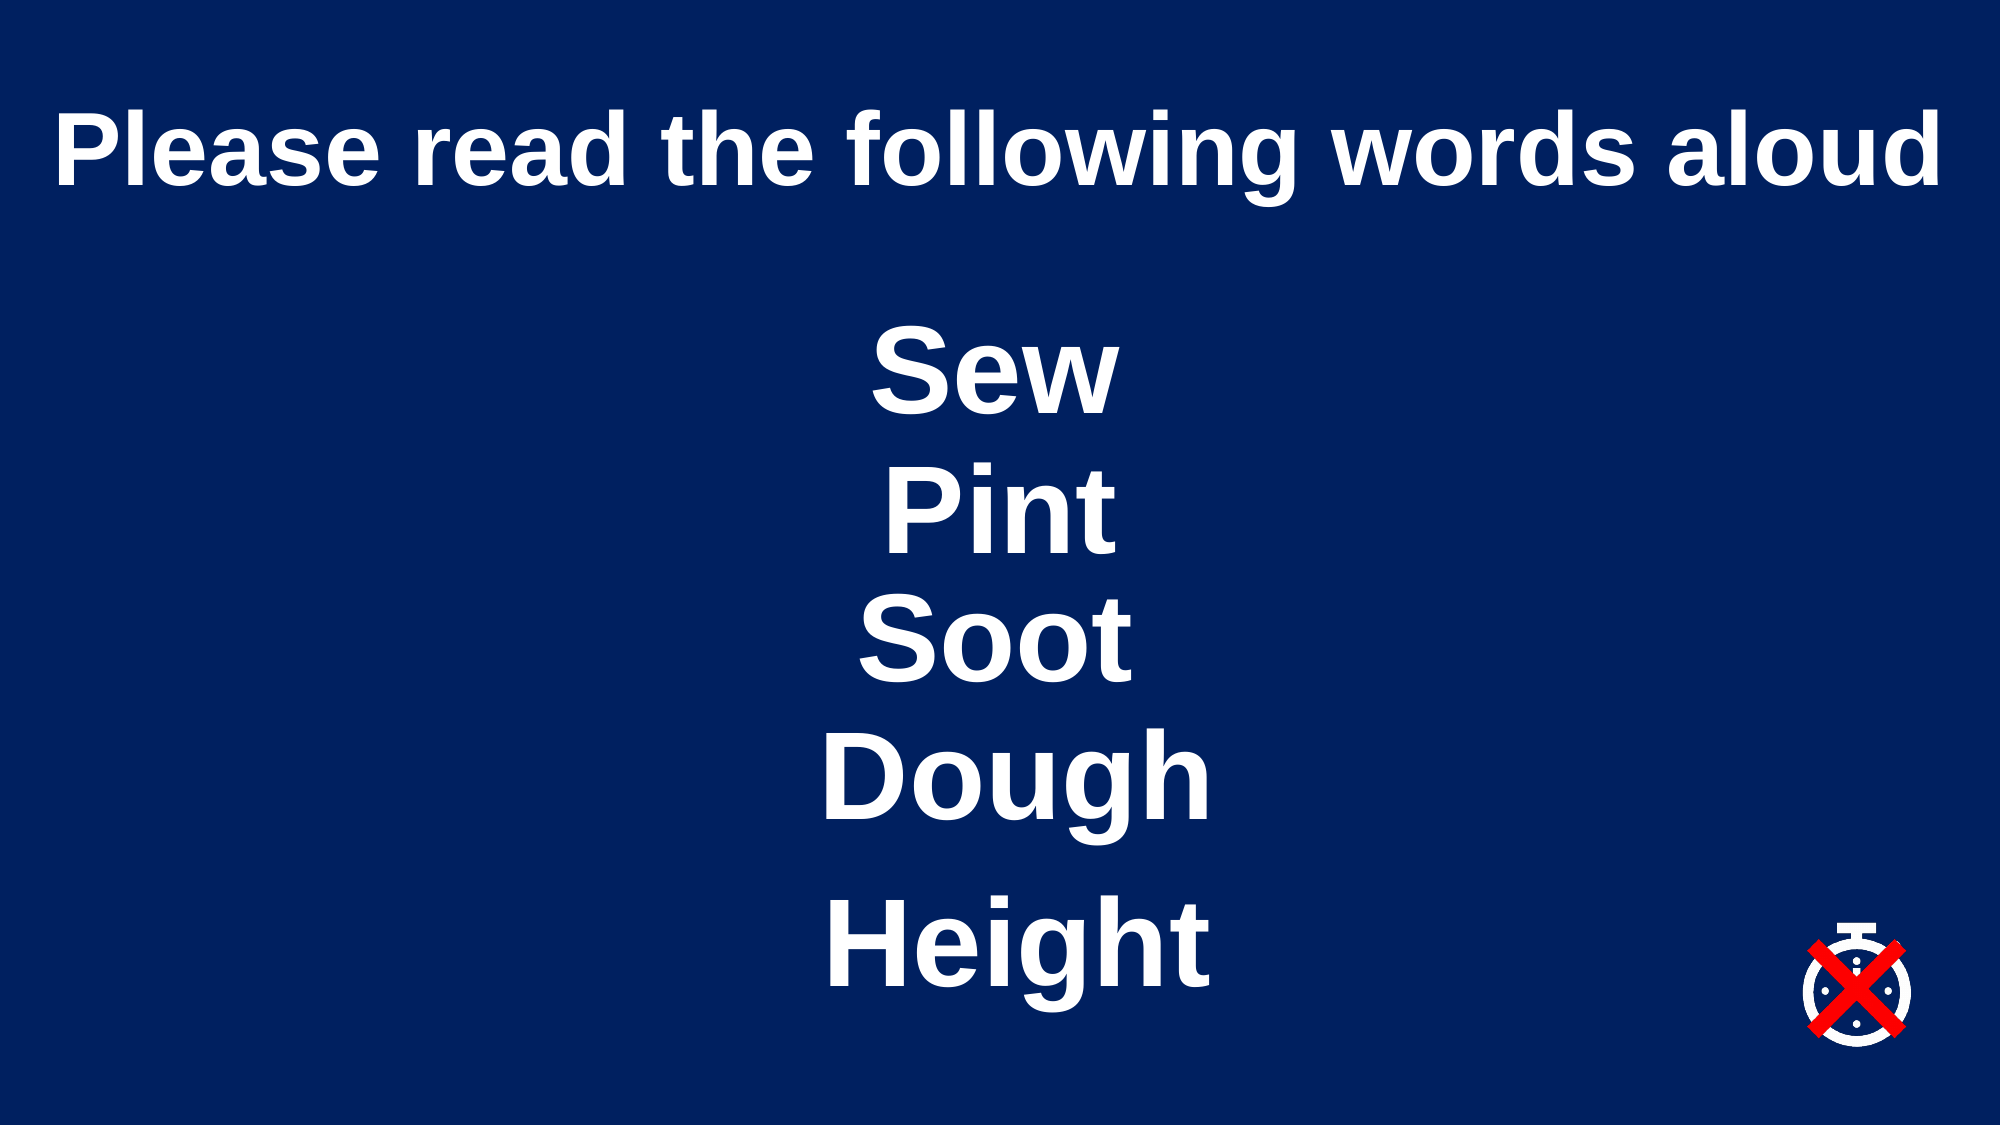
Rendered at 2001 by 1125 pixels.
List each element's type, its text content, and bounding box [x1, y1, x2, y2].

picture [1781, 909, 1932, 1060]
text_box Please read the following words aloud [0, 73, 2000, 214]
text_box Soot [31, 549, 1958, 715]
text_box Sew [31, 281, 1958, 446]
text_box Dough [53, 686, 1980, 852]
text_box Height [53, 853, 1980, 1019]
text_box Pint [36, 420, 1963, 586]
